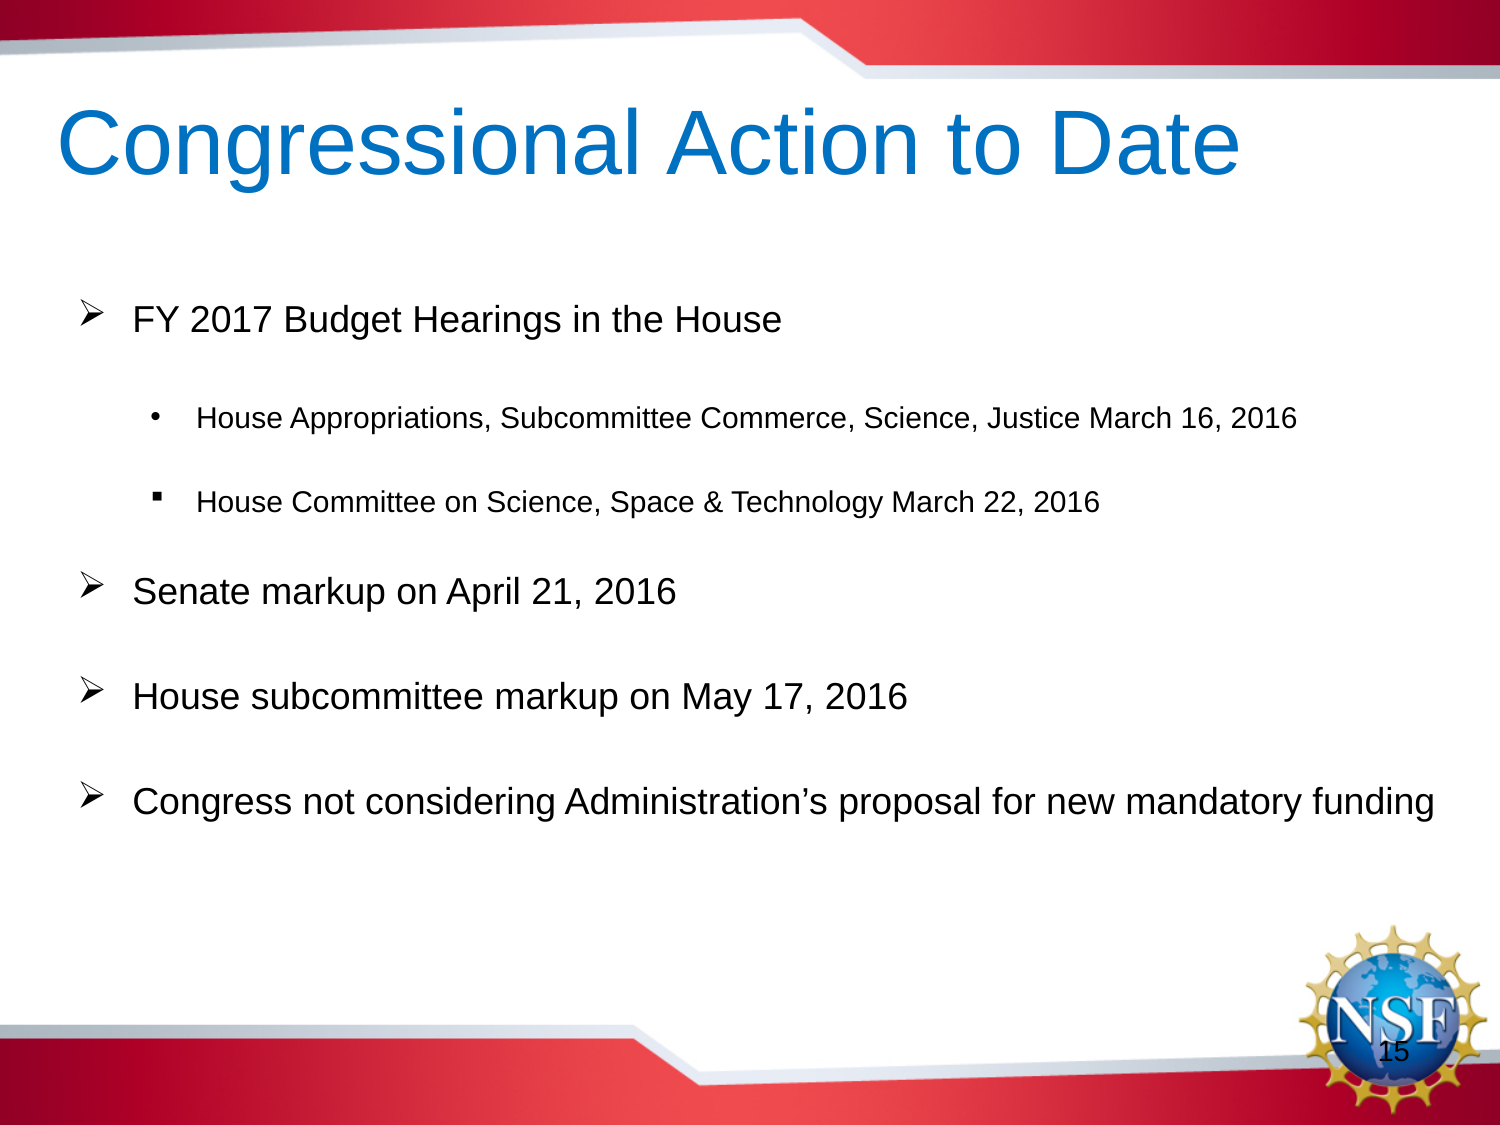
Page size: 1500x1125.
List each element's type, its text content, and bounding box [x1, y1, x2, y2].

text_box FY 2017 Budget Hearings in the House House Appropriations, Subcommittee Commerce, Science, Justice March 16, 2016 House Committee on Science, Space & Technology March 22, 2016 Senate markup on April 21, 2016 House subcommittee markup on May 17, 2016 Congress not considering Administration’s proposal for new mandatory funding [62, 287, 1463, 850]
title Congressional Action to Date [12, 62, 1288, 214]
slide_number 15 [1074, 1024, 1426, 1103]
picture [0, 0, 1500, 1125]
